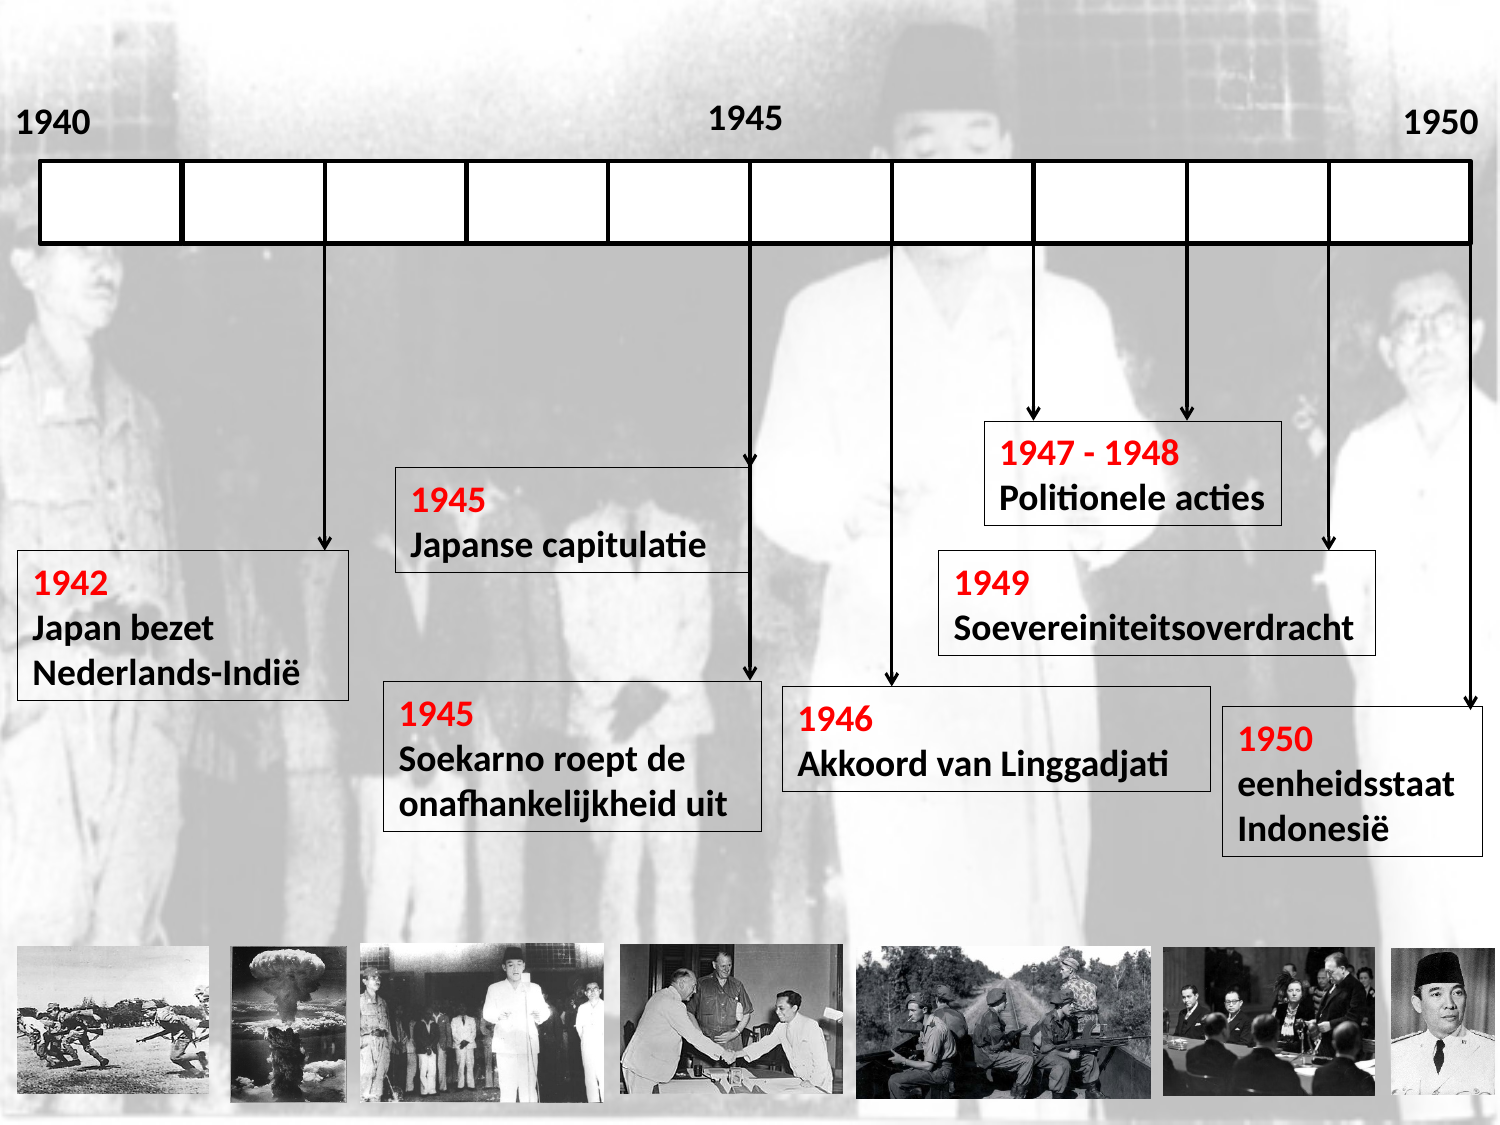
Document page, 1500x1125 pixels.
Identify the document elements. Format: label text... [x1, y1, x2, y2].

picture [1391, 947, 1495, 1096]
picture [359, 943, 604, 1103]
text_box 1947 - 1948 Politionele acties [984, 421, 1282, 526]
text_box 1940 [0, 89, 113, 150]
text_box [468, 159, 610, 246]
picture [229, 946, 347, 1103]
text_box 1945 [692, 86, 799, 146]
text_box 1942 Japan bezet Nederlands-Indië [17, 550, 349, 701]
picture [1163, 947, 1376, 1096]
text_box 1945 Soekarno roept de onafhankelijkheid uit [383, 681, 762, 832]
picture [855, 946, 1152, 1099]
text_box 1945 Japanse capitulatie [395, 467, 745, 573]
text_box 1950 eenheidsstaat Indonesië [1222, 706, 1483, 857]
text_box [1035, 159, 1185, 246]
text_box [894, 159, 1035, 246]
text_box [184, 159, 327, 246]
text_box [752, 159, 894, 246]
text_box [38, 159, 184, 246]
text_box [1331, 159, 1473, 246]
text_box 1949 Soevereiniteitsoverdracht [938, 550, 1376, 656]
text_box 1946 Akkoord van Linggadjati [782, 686, 1211, 792]
text_box [1185, 159, 1331, 246]
text_box 1950 [1387, 89, 1500, 150]
picture [17, 945, 209, 1095]
text_box [610, 159, 752, 246]
picture [619, 944, 843, 1095]
text_box [327, 159, 468, 246]
